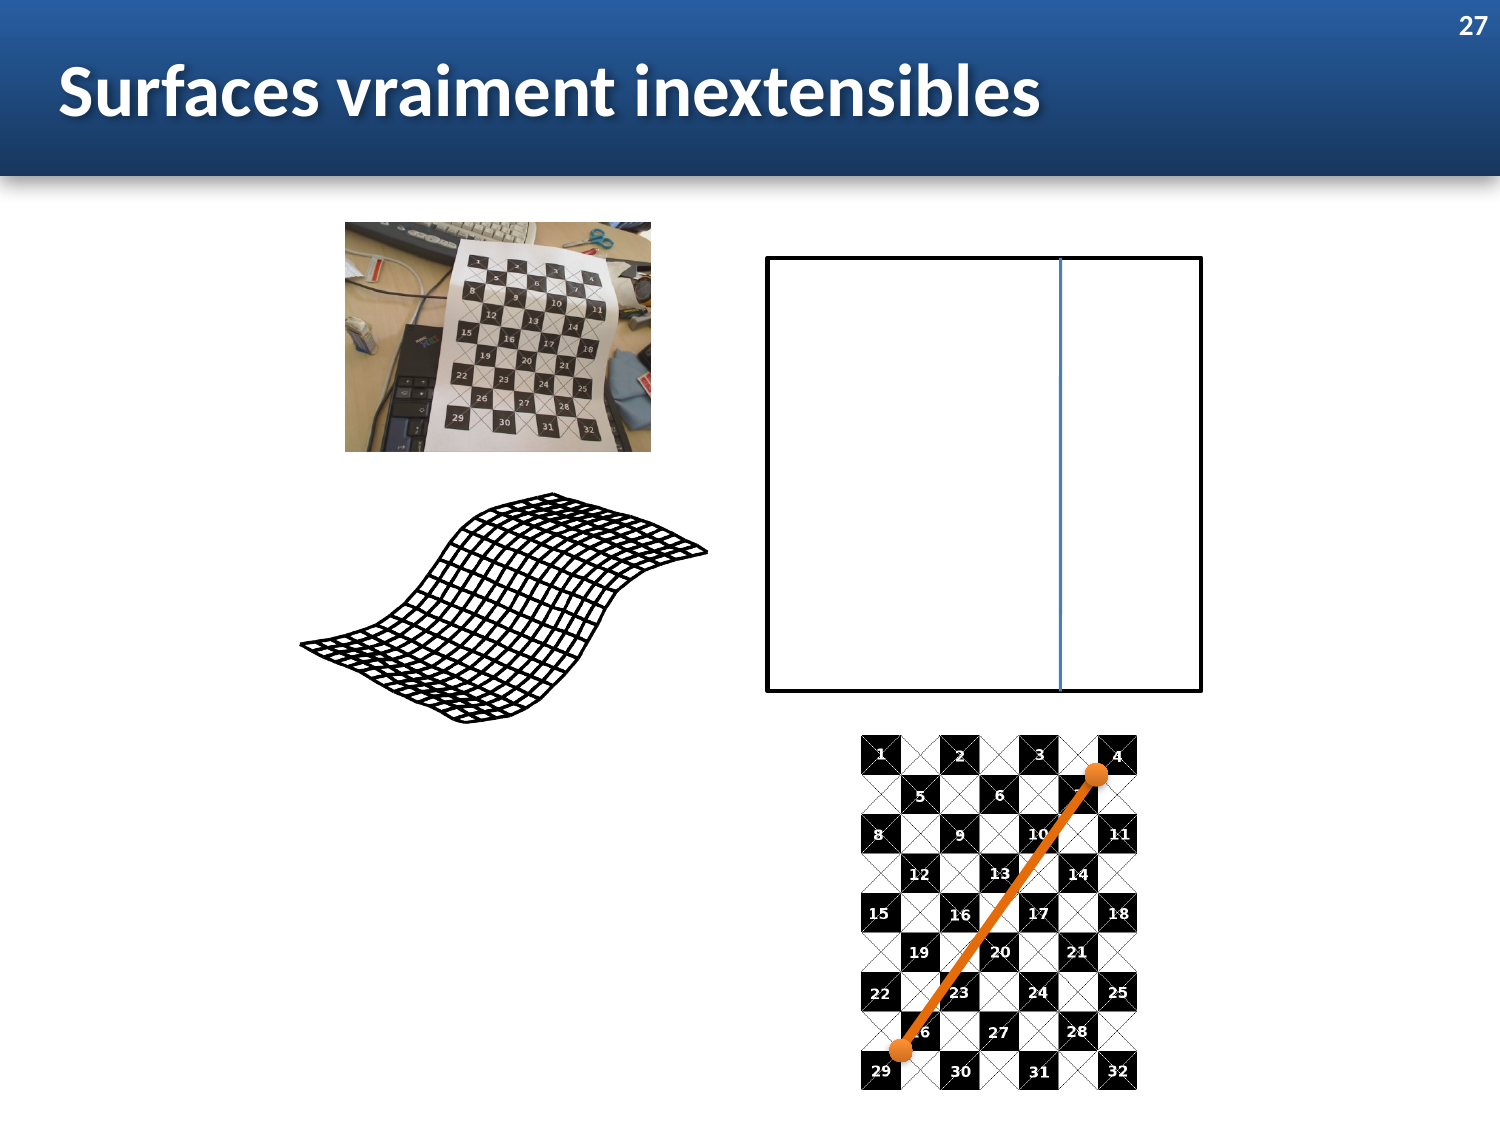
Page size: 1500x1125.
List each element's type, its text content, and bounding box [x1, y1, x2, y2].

text_box [765, 256, 1203, 693]
picture [861, 1012, 1137, 1091]
list Surfaces vraiment inextensibles [0, 0, 1500, 173]
picture [298, 491, 710, 724]
picture [861, 735, 1137, 814]
slide_number 27 [1364, 0, 1500, 60]
picture [345, 222, 651, 452]
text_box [858, 814, 1137, 1012]
